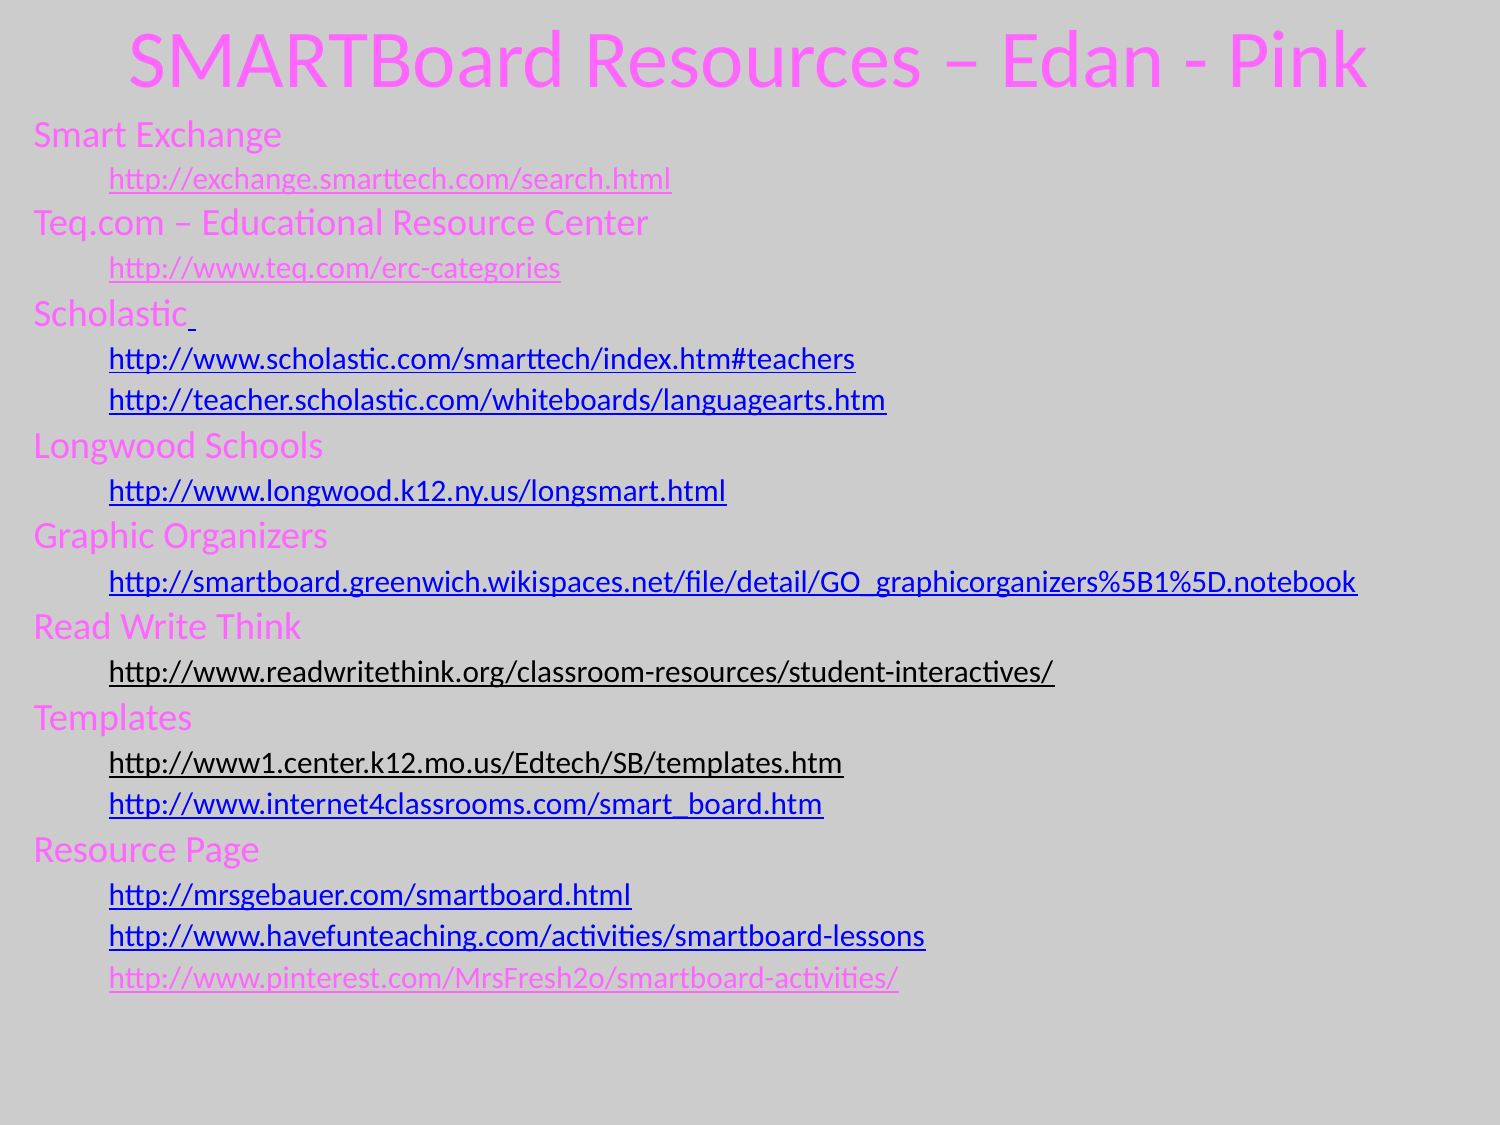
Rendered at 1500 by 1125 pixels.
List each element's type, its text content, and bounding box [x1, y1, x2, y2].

title SMARTBoard Resources – Edan - Pink [75, 10, 1425, 107]
list Smart Exchange http://exchange.smarttech.com/search.html Teq.com – Educational Resource Center http://www.teq.com/erc-categories Scholastic http://www.scholastic.com/smarttech/index.htm#teachers http://teacher.scholastic.com/whiteboards/languagearts.htm Longwood Schools http://www.longwood.k12.ny.us/longsmart.html Graphic Organizers http://smartboard.greenwich.wikispaces.net/file/detail/GO_graphicorganizers%5B1%5D.notebook Read Write Think http://www.readwritethink.org/classroom-resources/student-interactives/ Templates http://www1.center.k12.mo.us/Edtech/SB/templates.htm http://www.internet4classrooms.com/smart_board.htm Resource Page http://mrsgebauer.com/smartboard.html http://www.havefunteaching.com/activities/smartboard-lessons http://www.pinterest.com/MrsFresh2o/smartboard-activities/ [18, 107, 1482, 950]
